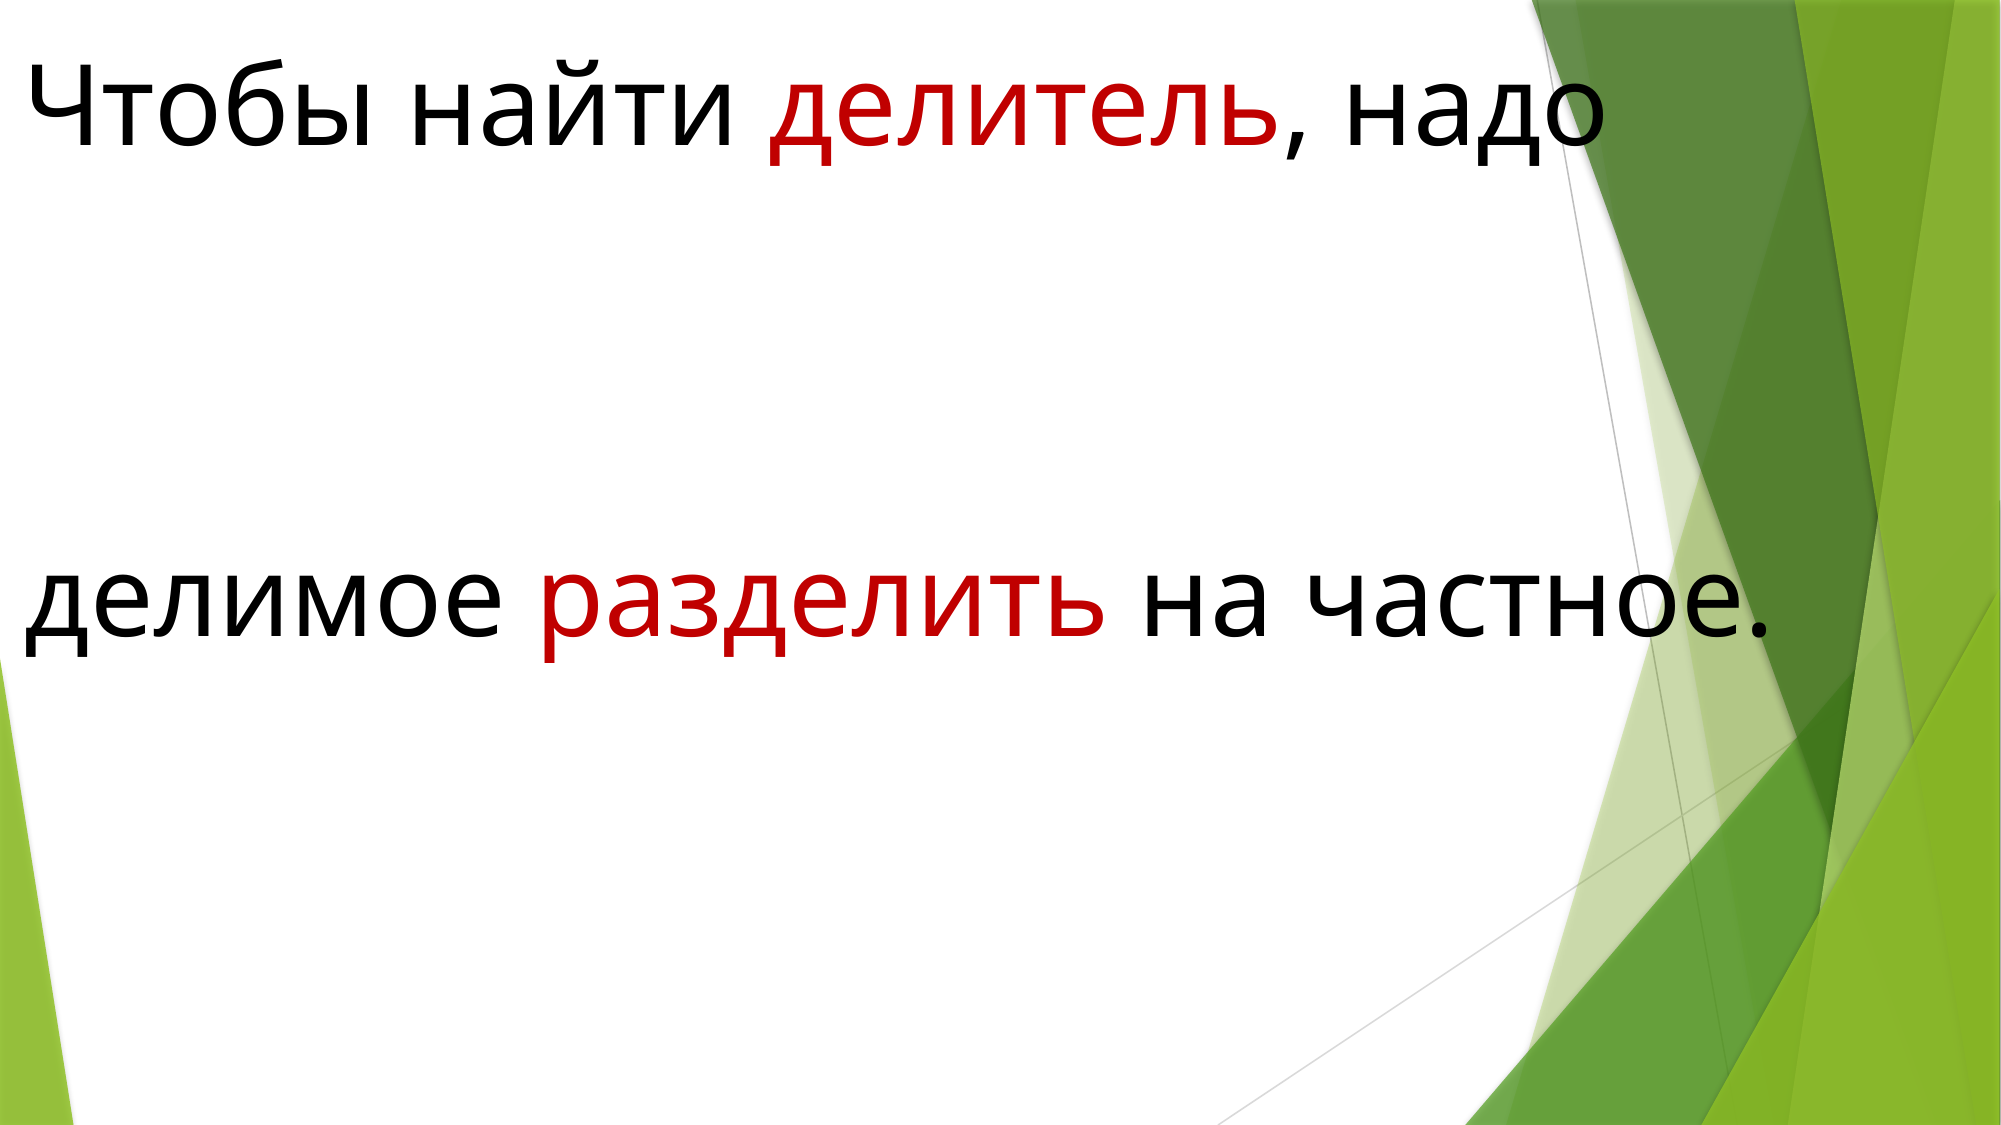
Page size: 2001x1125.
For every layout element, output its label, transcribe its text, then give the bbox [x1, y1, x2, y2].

text_box делимое разделить на частное. [9, 516, 1791, 667]
text_box Чтобы найти делитель, надо [8, 25, 1625, 176]
